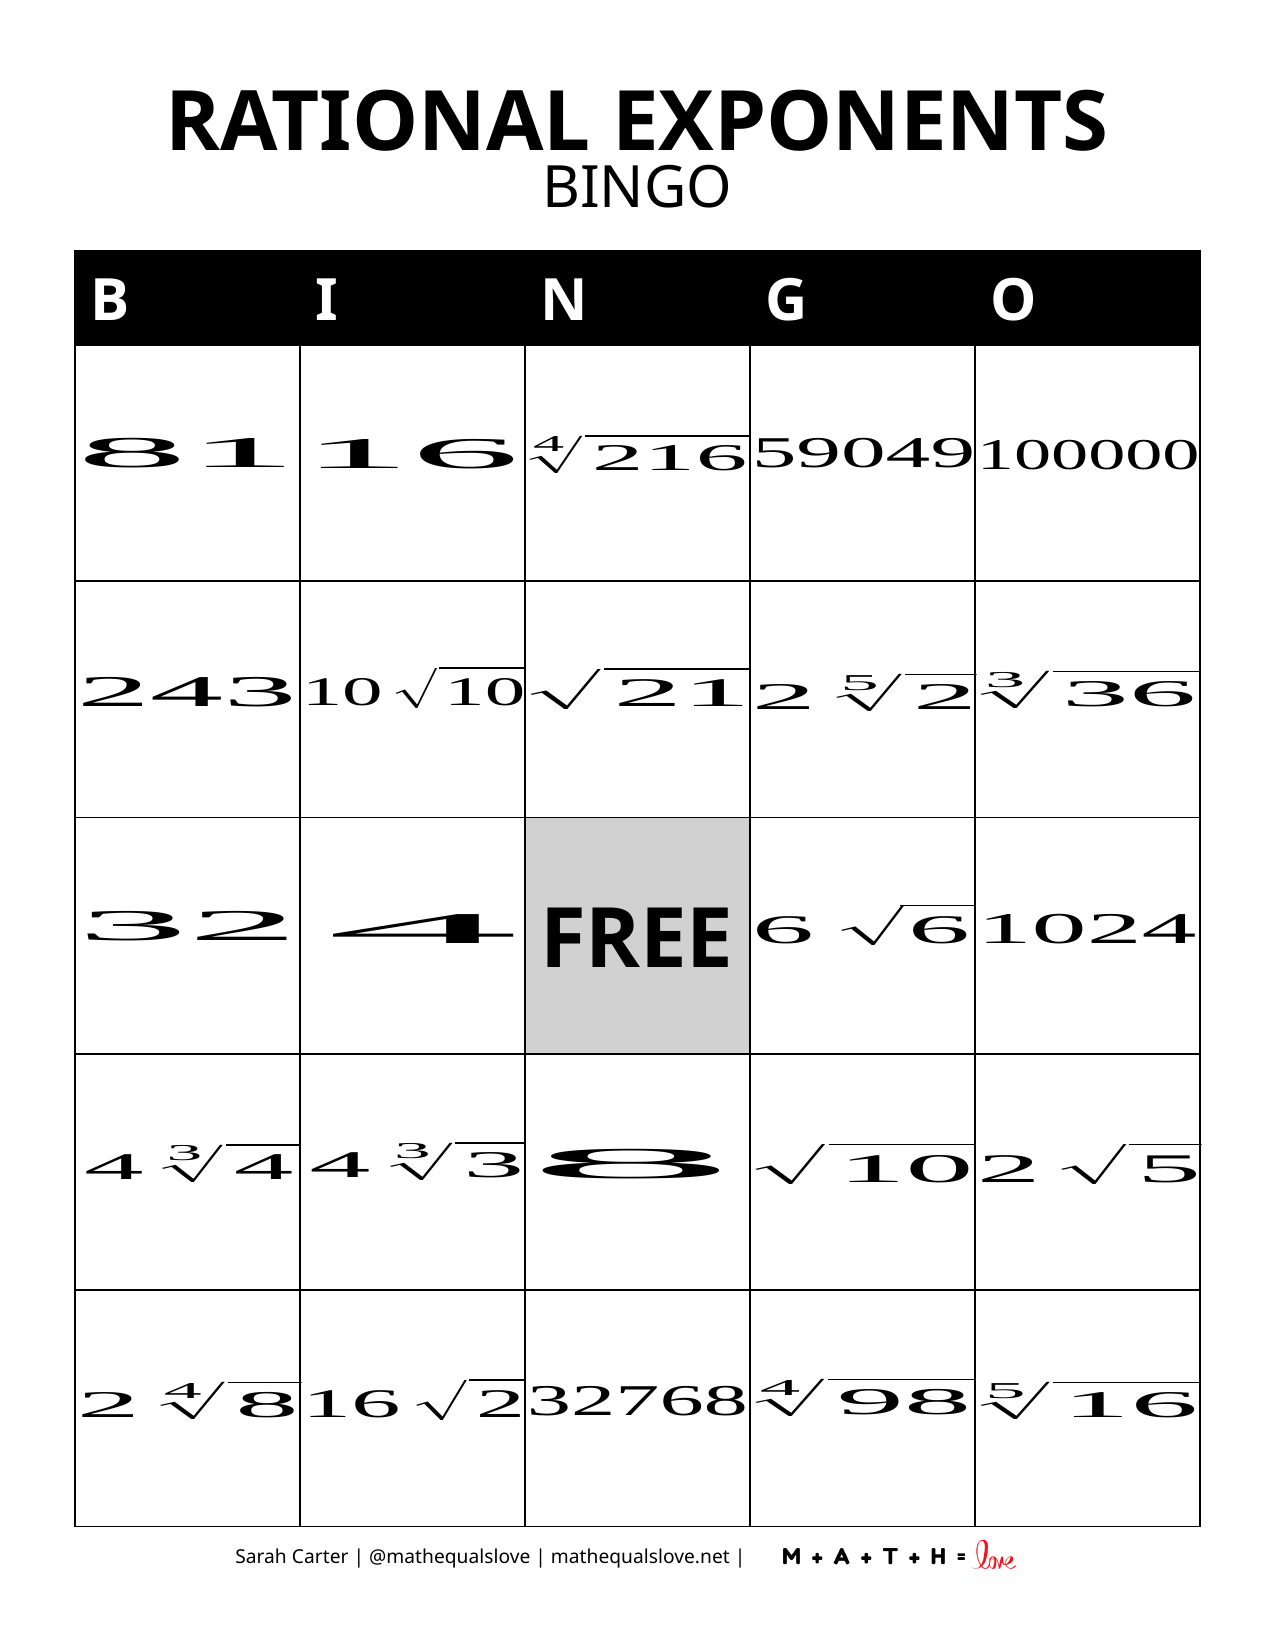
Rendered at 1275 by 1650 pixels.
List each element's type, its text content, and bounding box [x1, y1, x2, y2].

table_cell [976, 1291, 1199, 1526]
table_cell [301, 582, 524, 817]
table_cell [526, 346, 749, 580]
table_cell [526, 582, 749, 817]
table_header N [526, 251, 749, 344]
table_cell [526, 1055, 749, 1289]
table_header O [976, 251, 1199, 344]
table_cell FREE [526, 818, 749, 1053]
table_cell [76, 1291, 299, 1526]
table_cell [301, 1055, 524, 1289]
table_cell [751, 1291, 974, 1526]
table_cell [526, 1291, 749, 1526]
table_cell [301, 818, 524, 1053]
table_cell [976, 346, 1199, 580]
table_cell [751, 346, 974, 580]
table_cell [301, 1291, 524, 1526]
table_cell [751, 818, 974, 1053]
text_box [220, 1535, 1055, 1576]
table_cell [76, 582, 299, 817]
table_cell [751, 1055, 974, 1289]
table_cell [76, 818, 299, 1053]
table_header I [301, 251, 524, 344]
text_box RATIONAL EXPONENTS [74, 59, 1200, 175]
table_cell [76, 1055, 299, 1289]
text_box BINGO [74, 175, 1200, 226]
table_cell [976, 582, 1199, 817]
table_cell [976, 818, 1199, 1053]
table_cell [301, 346, 524, 580]
table_cell [76, 346, 299, 580]
table_cell [751, 582, 974, 817]
table_header B [76, 251, 299, 344]
table_header G [751, 251, 974, 344]
table_cell [976, 1055, 1199, 1289]
